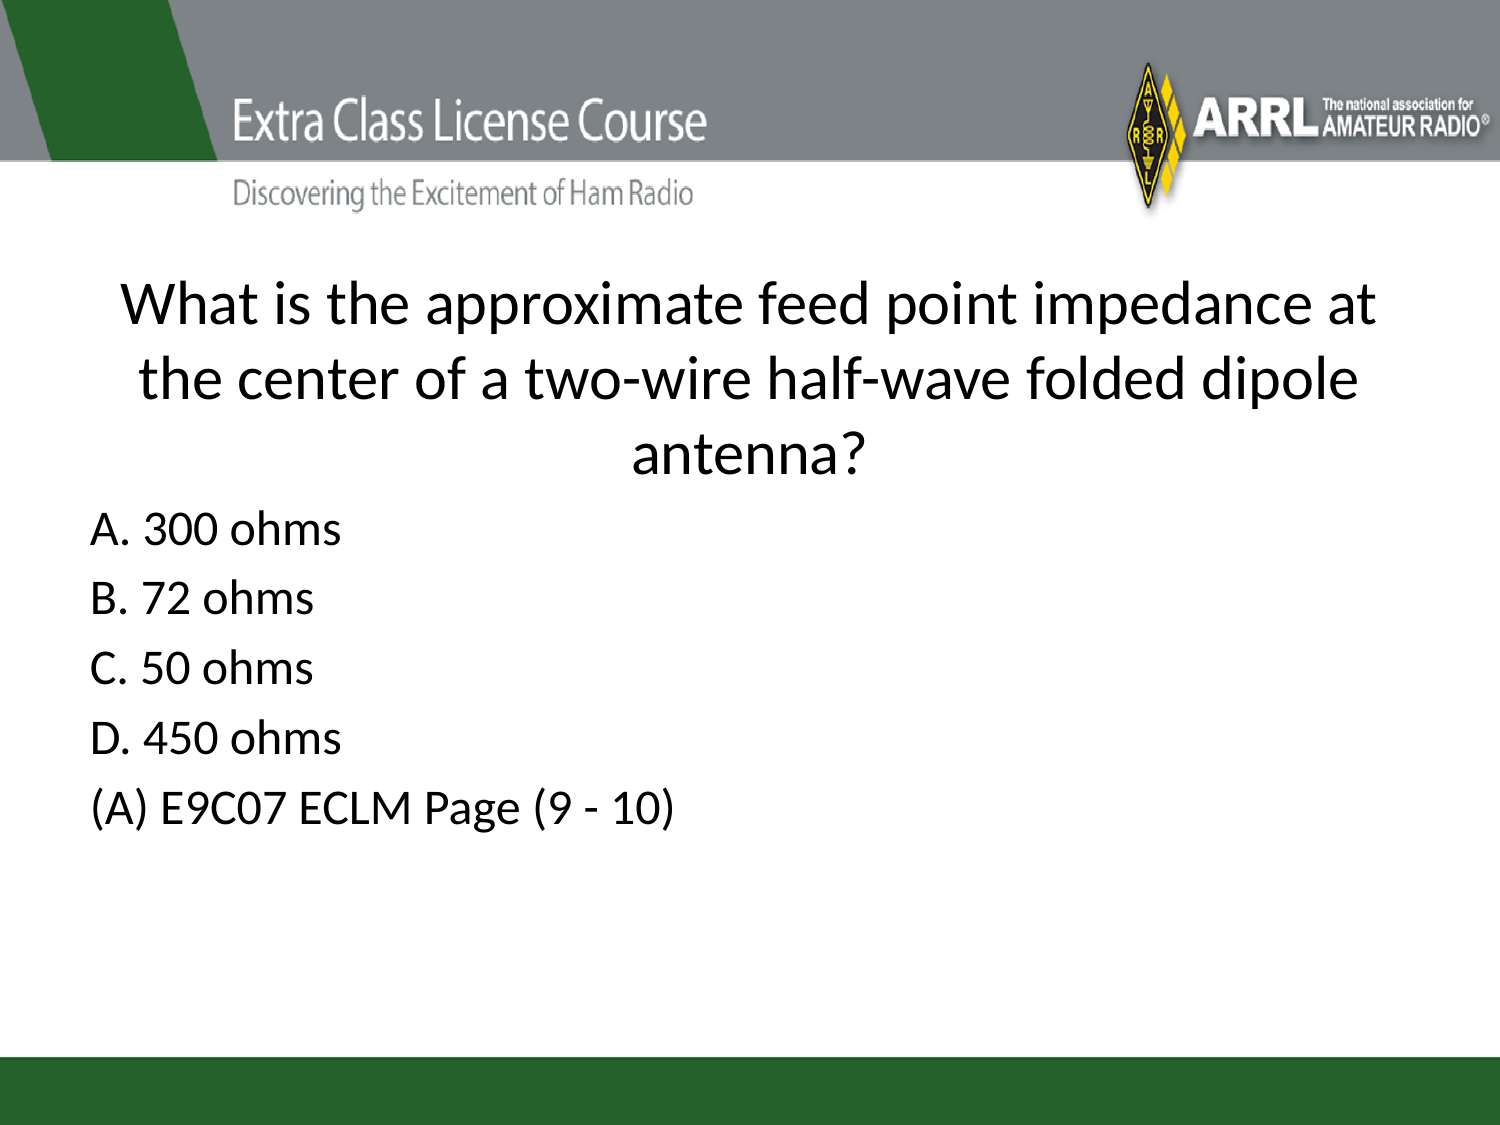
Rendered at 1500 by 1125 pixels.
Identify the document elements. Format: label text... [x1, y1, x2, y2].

title What is the approximate feed point impedance at the center of a two-wire half-wave folded dipole antenna? [75, 254, 1425, 435]
picture [0, 0, 1500, 1125]
list A. 300 ohms B. 72 ohms C. 50 ohms D. 450 ohms (A) E9C07 ECLM Page (9 - 10) [75, 487, 1425, 1005]
